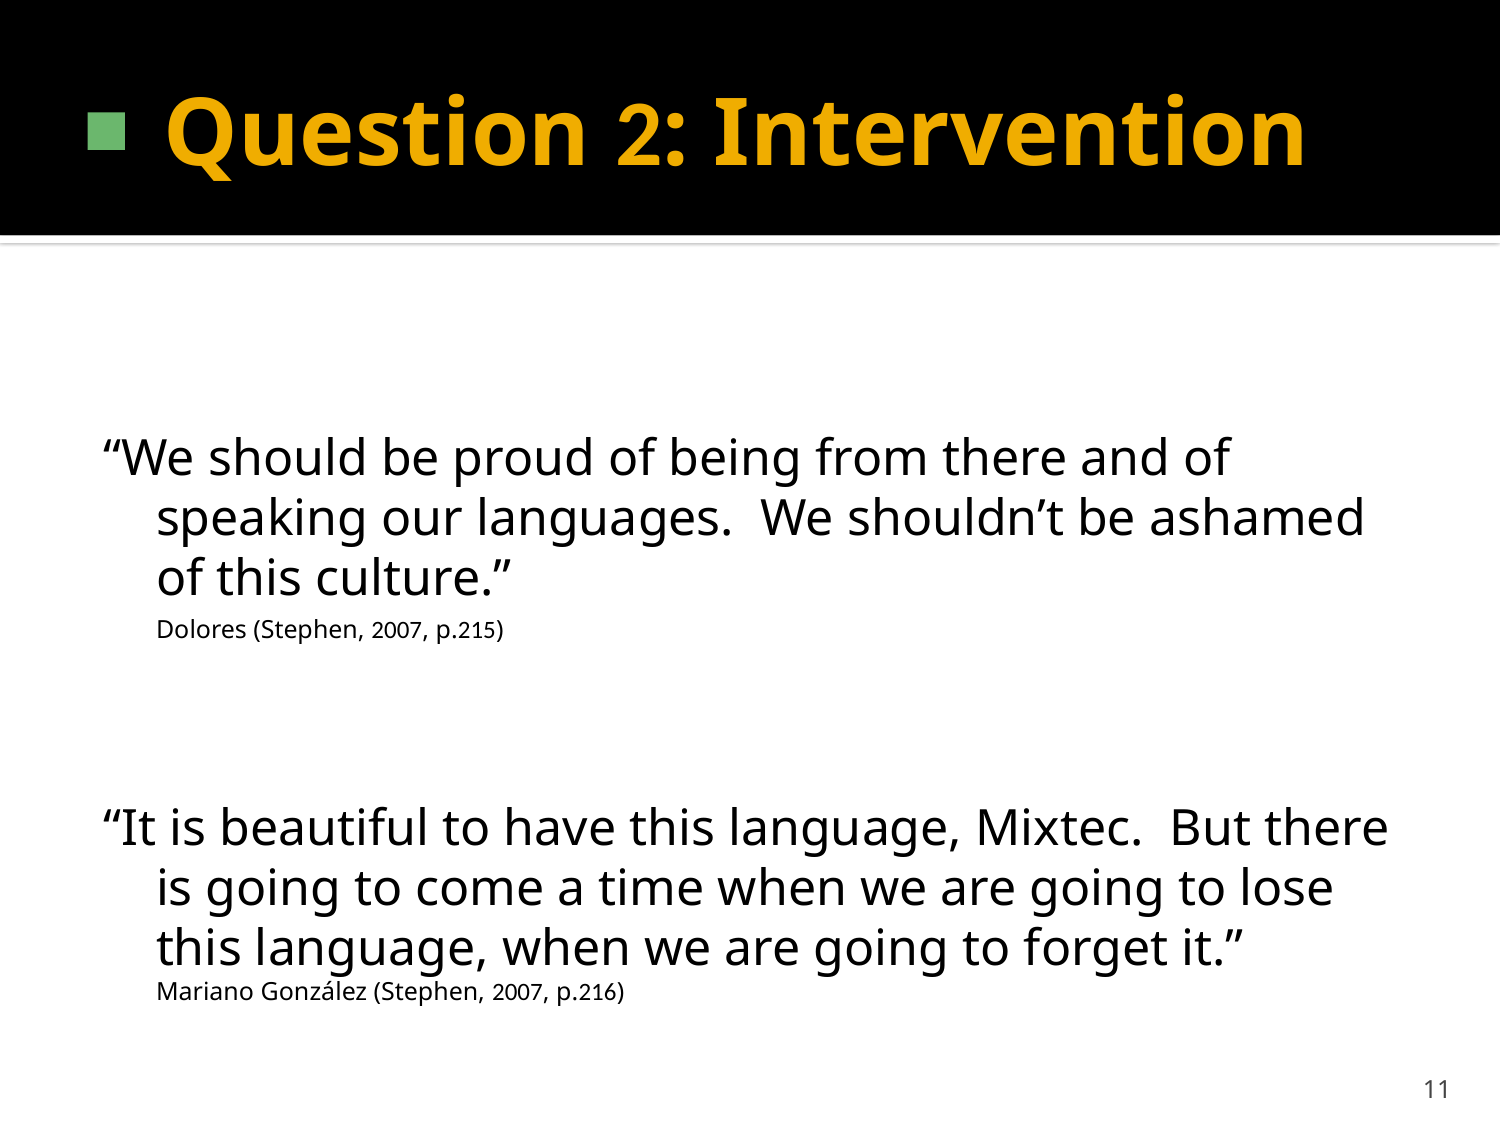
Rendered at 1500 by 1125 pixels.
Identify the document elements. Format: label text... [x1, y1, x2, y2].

list “We should be proud of being from there and of speaking our languages. We shouldn’t be ashamed of this culture.” Dolores (Stephen, 2007, p.215) “It is beautiful to have this language, Mixtec. But there is going to come a time when we are going to lose this language, when we are going to forget it.” Mariano González (Stephen, 2007, p.216) [75, 291, 1425, 1088]
title Question 2: Intervention [75, 25, 1425, 231]
text_box [87, 112, 125, 150]
slide_number 11 [1345, 1062, 1467, 1108]
